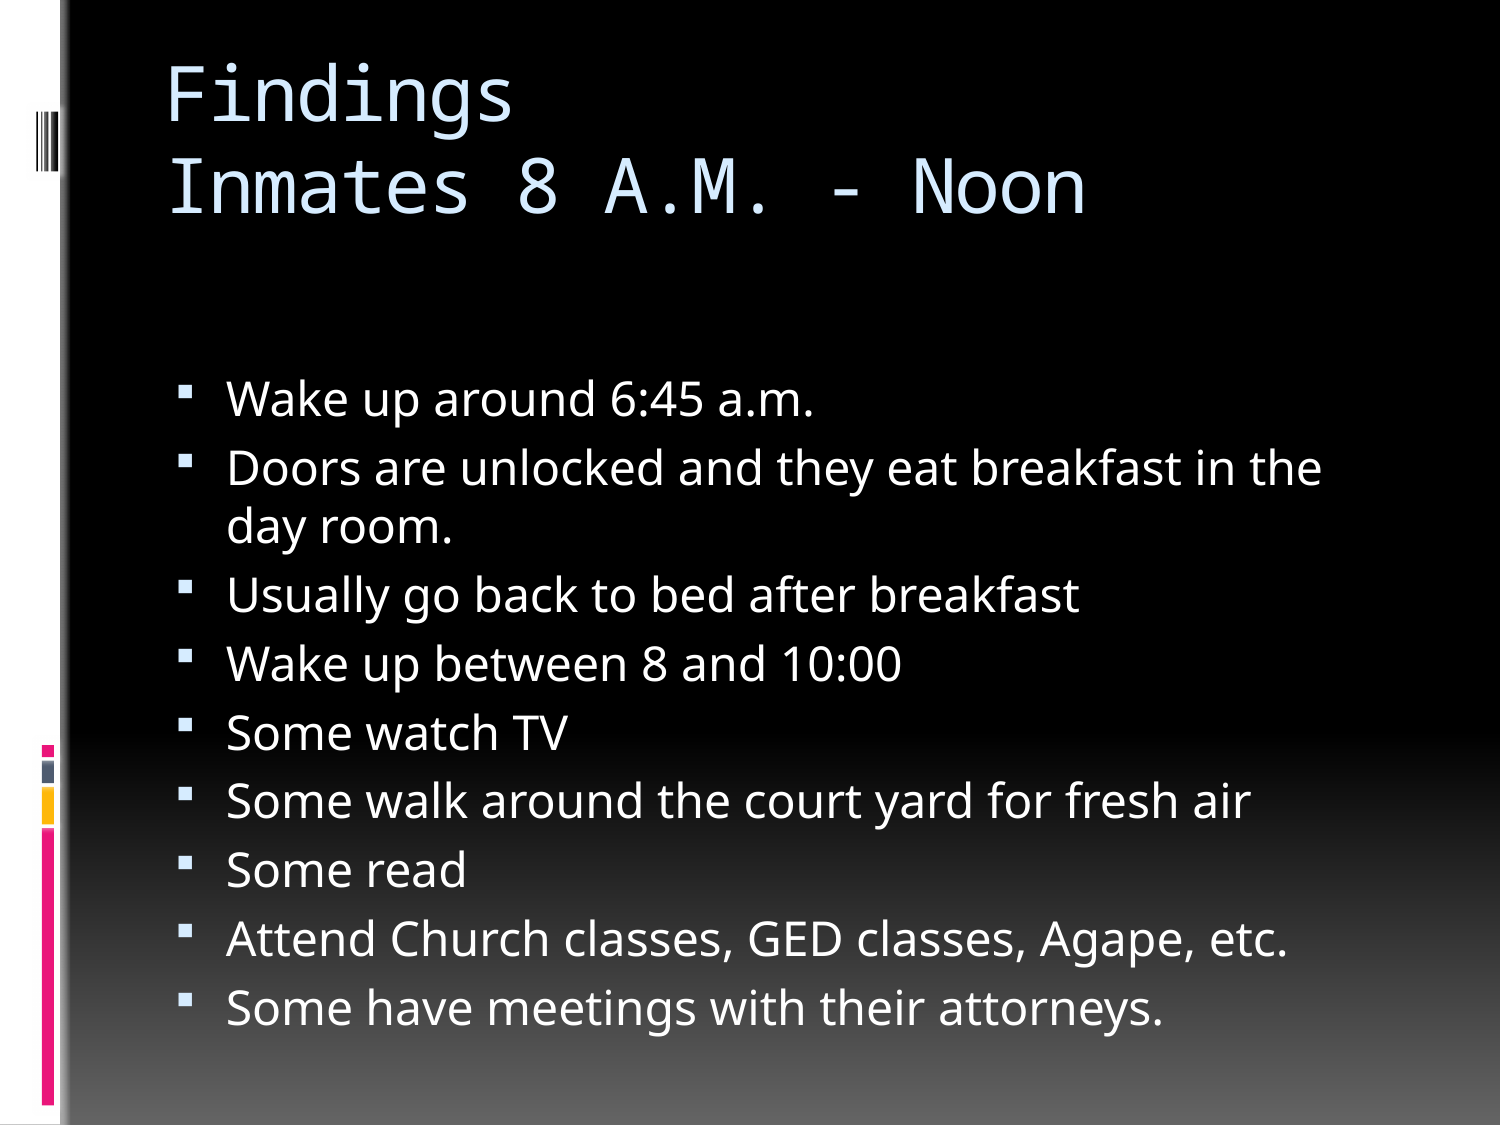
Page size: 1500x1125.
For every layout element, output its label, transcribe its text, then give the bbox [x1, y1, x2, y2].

title Findings Inmates 8 A.M. - Noon [150, 37, 1425, 238]
list Wake up around 6:45 a.m. Doors are unlocked and they eat breakfast in the day room. Usually go back to bed after breakfast Wake up between 8 and 10:00 Some watch TV Some walk around the court yard for fresh air Some read Attend Church classes, GED classes, Agape, etc. Some have meetings with their attorneys. [150, 292, 1425, 1043]
